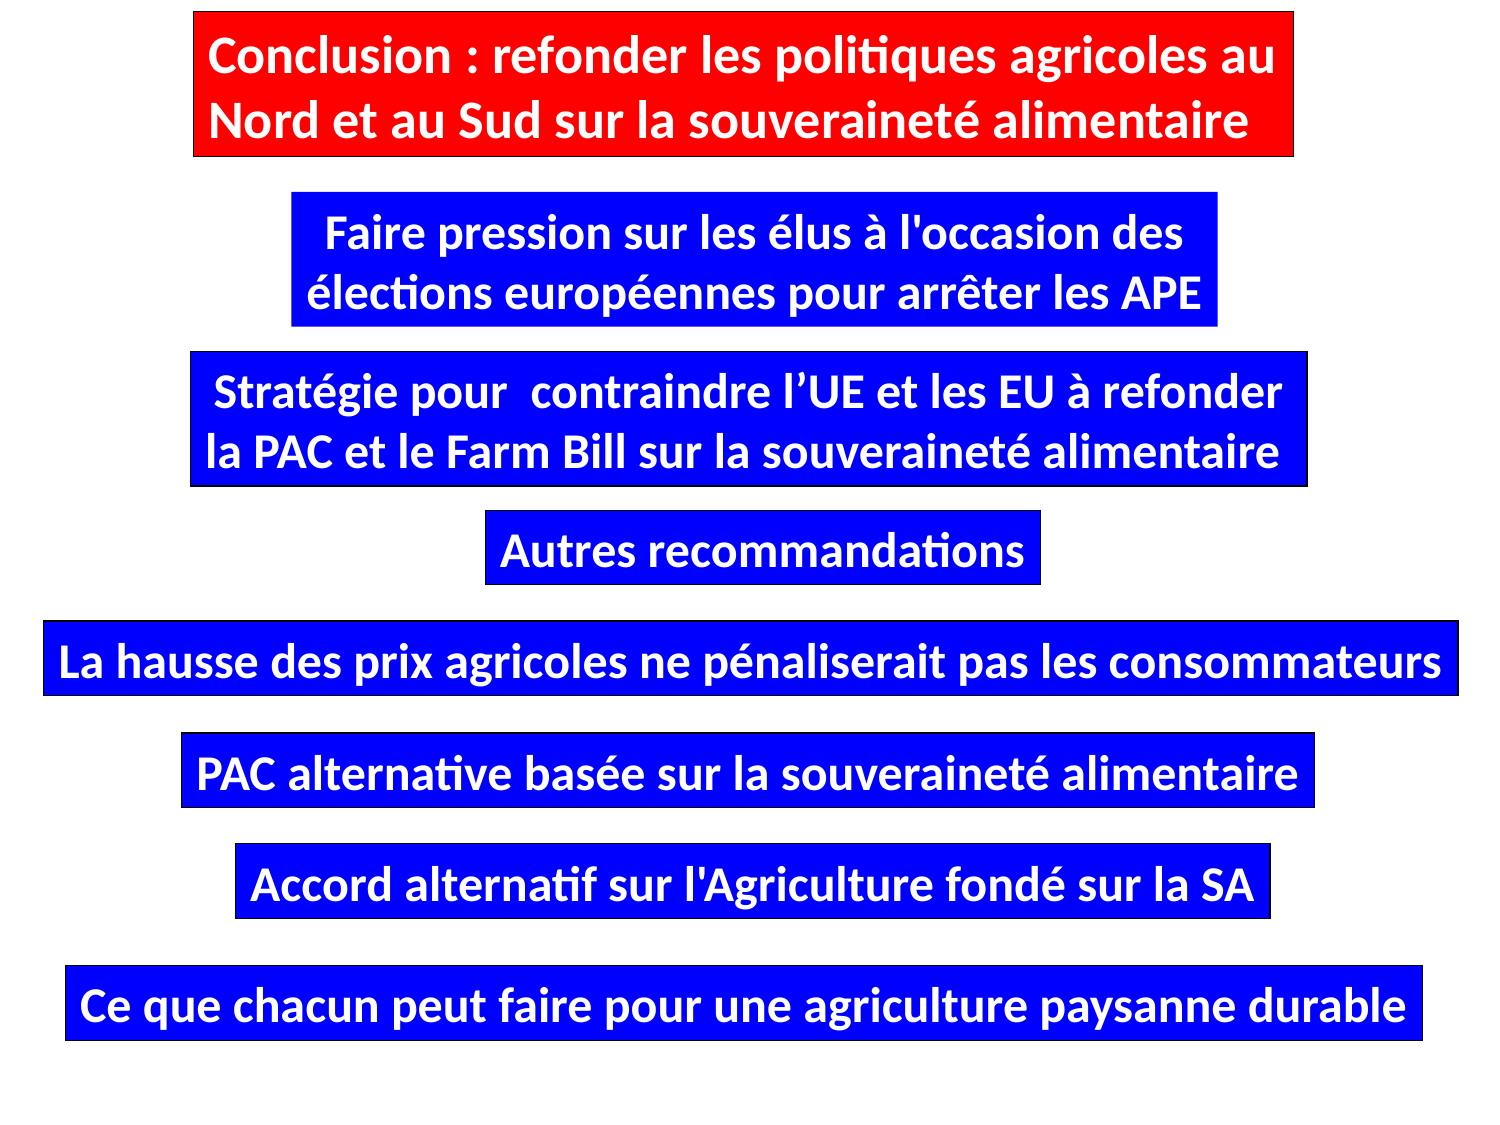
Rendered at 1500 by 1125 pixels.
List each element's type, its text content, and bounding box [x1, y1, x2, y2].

text_box Stratégie pour contraindre l’UE et les EU à refonder la PAC et le Farm Bill sur la souveraineté alimentaire [190, 351, 1307, 487]
text_box Conclusion : refonder les politiques agricoles au Nord et au Sud sur la souveraineté alimentaire [193, 11, 1294, 157]
text_box PAC alternative basée sur la souveraineté alimentaire [181, 732, 1315, 808]
text_box La hausse des prix agricoles ne pénaliserait pas les consommateurs [43, 621, 1459, 696]
text_box Ce que chacun peut faire pour une agriculture paysanne durable [65, 965, 1423, 1041]
text_box Accord alternatif sur l'Agriculture fondé sur la SA [235, 843, 1271, 919]
text_box Faire pression sur les élus à l'occasion des élections européennes pour arrêter les APE [291, 191, 1218, 327]
text_box Autres recommandations [485, 510, 1041, 585]
